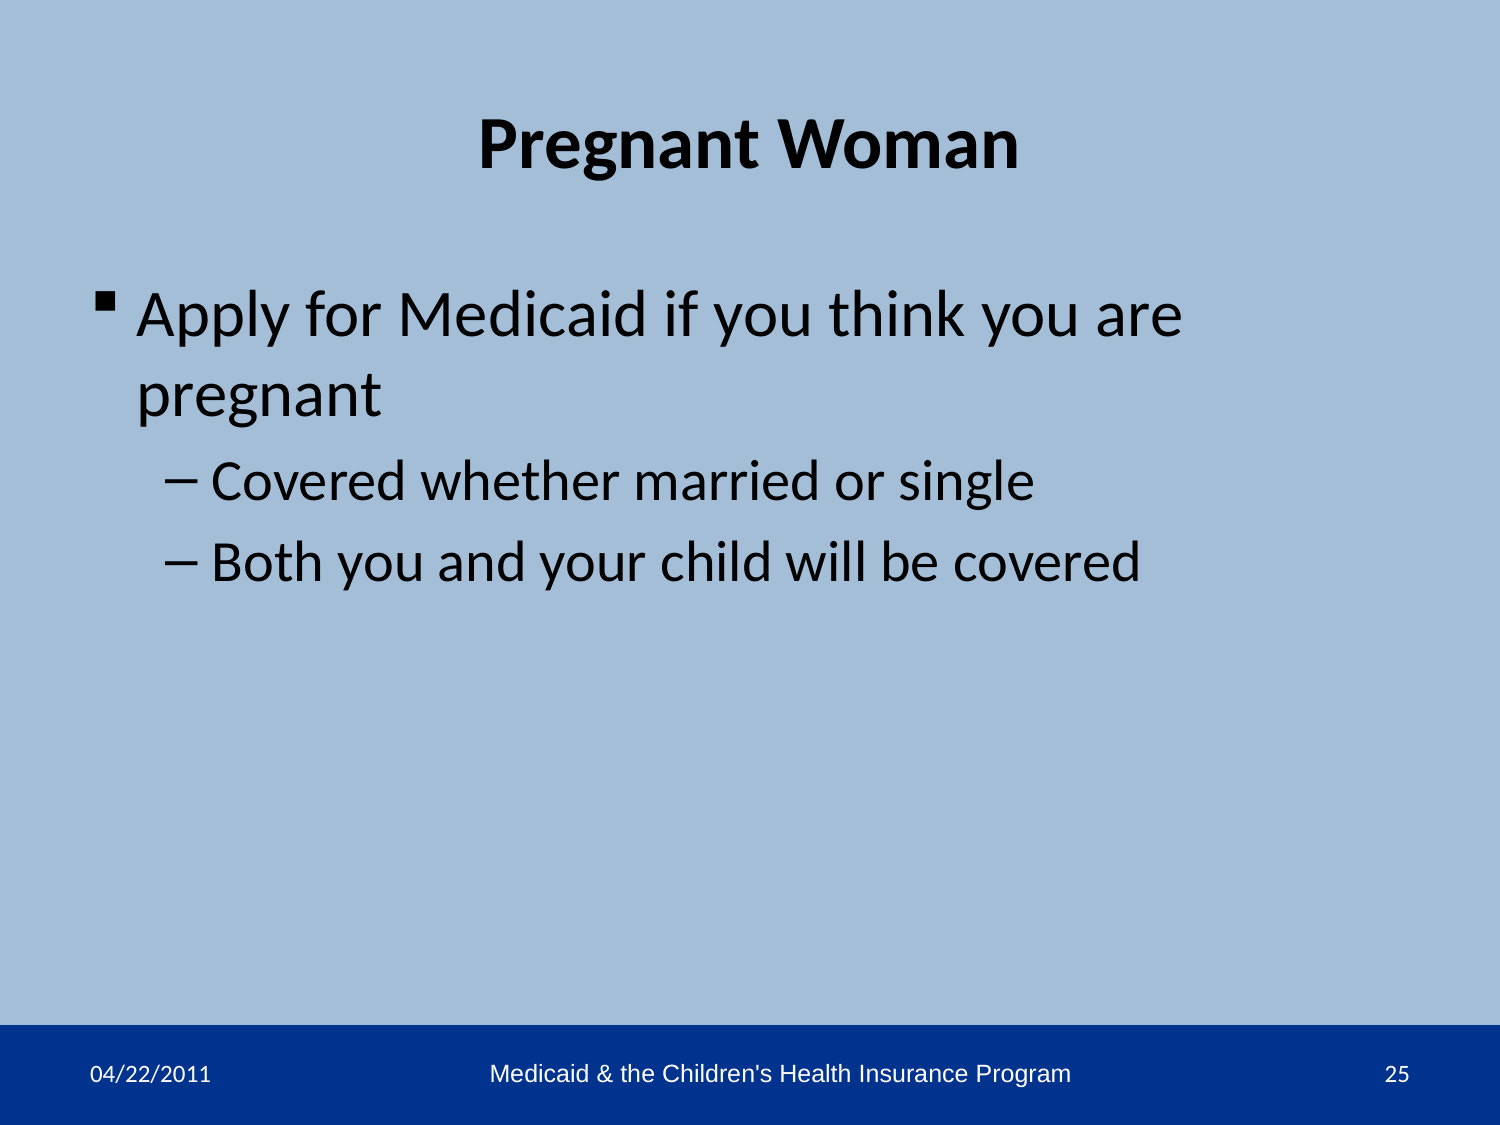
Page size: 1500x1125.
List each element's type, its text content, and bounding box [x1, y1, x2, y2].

footer Medicaid & the Children's Health Insurance Program [287, 1042, 1275, 1103]
slide_number 25 [1275, 1042, 1425, 1103]
title Pregnant Woman [74, 44, 1426, 233]
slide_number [75, 1042, 287, 1103]
list Apply for Medicaid if you think you are pregnant Covered whether married or single Both you and your child will be covered [74, 262, 1426, 1006]
